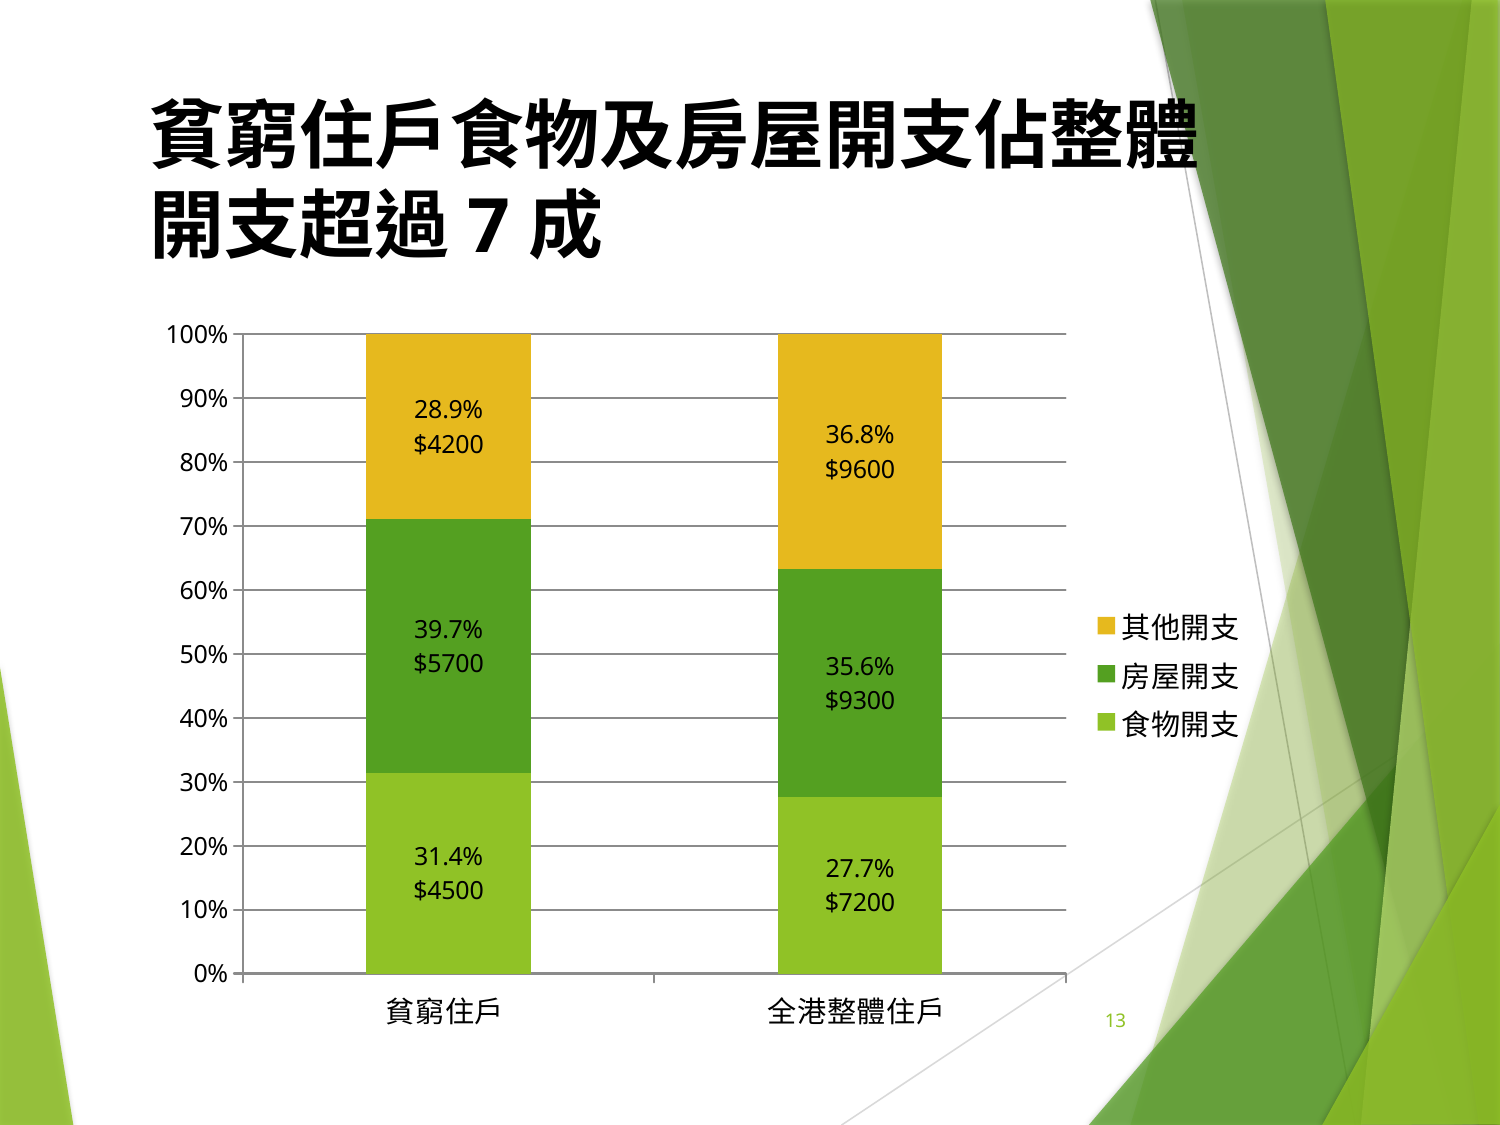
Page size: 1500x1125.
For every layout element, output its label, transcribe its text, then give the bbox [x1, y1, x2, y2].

list 貧窮住戶食物及房屋開支佔整體開支超過7成 [134, 80, 1260, 296]
chart [142, 301, 1263, 1046]
